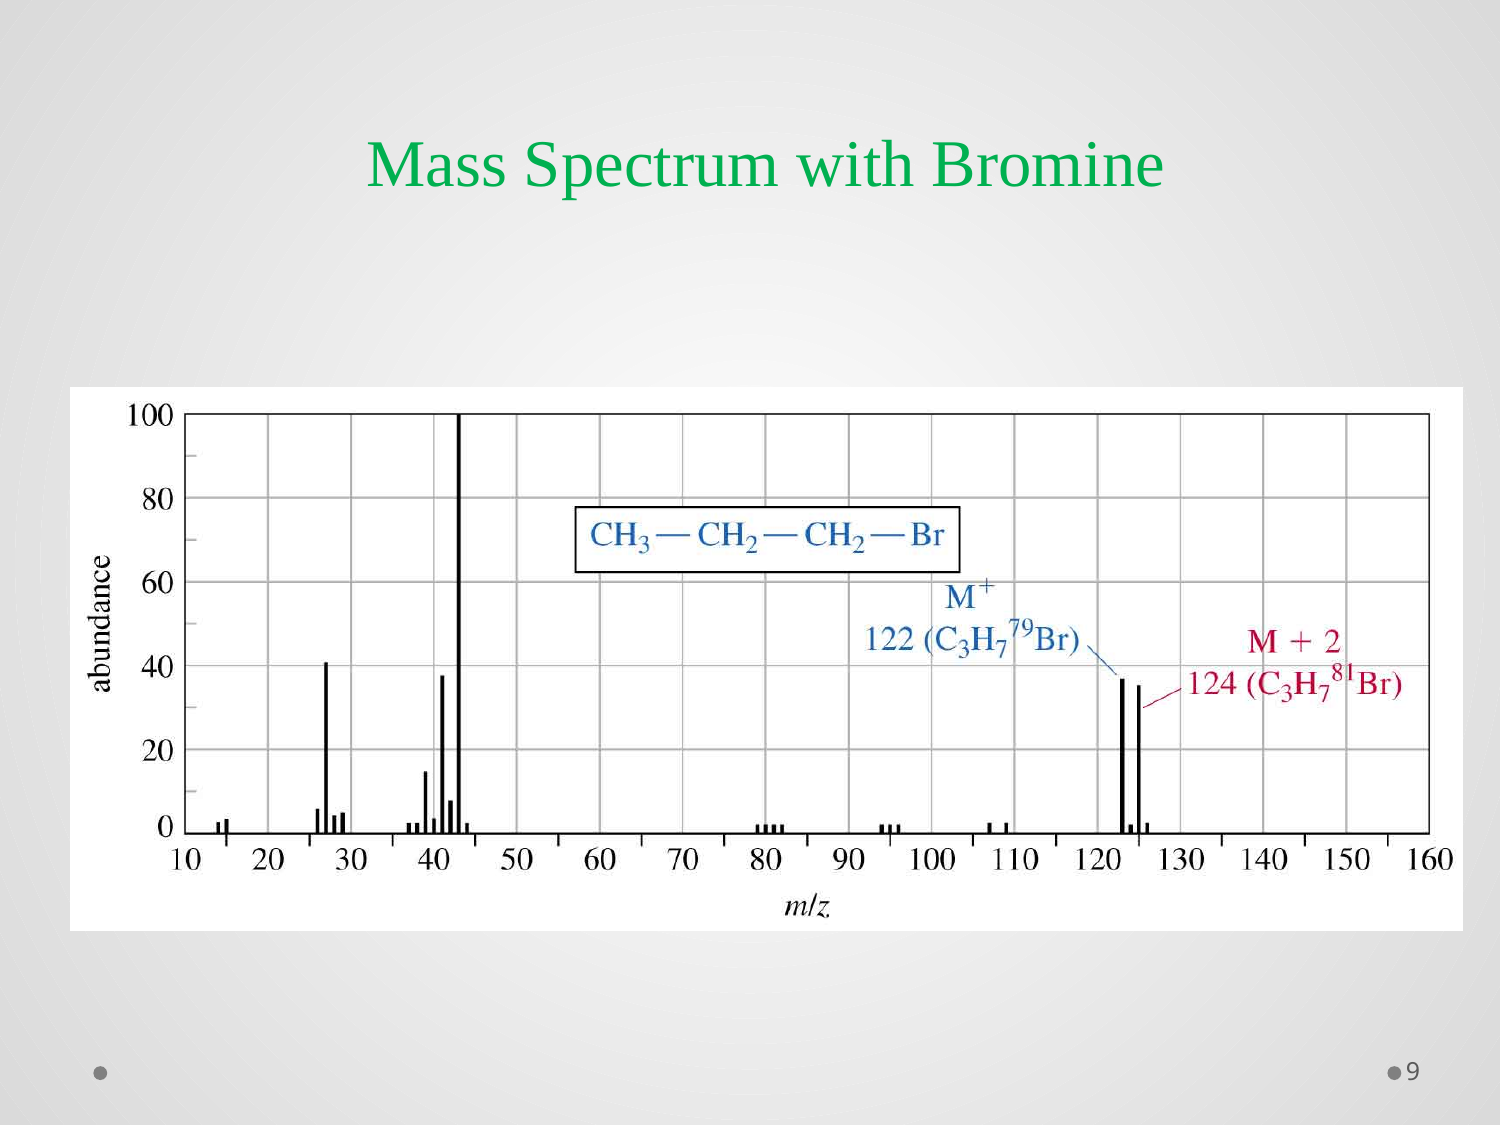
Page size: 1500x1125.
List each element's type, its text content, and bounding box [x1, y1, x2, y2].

picture [70, 387, 1463, 931]
slide_number 9 [1401, 1042, 1494, 1103]
text_box Mass Spectrum with Bromine [347, 112, 1186, 213]
